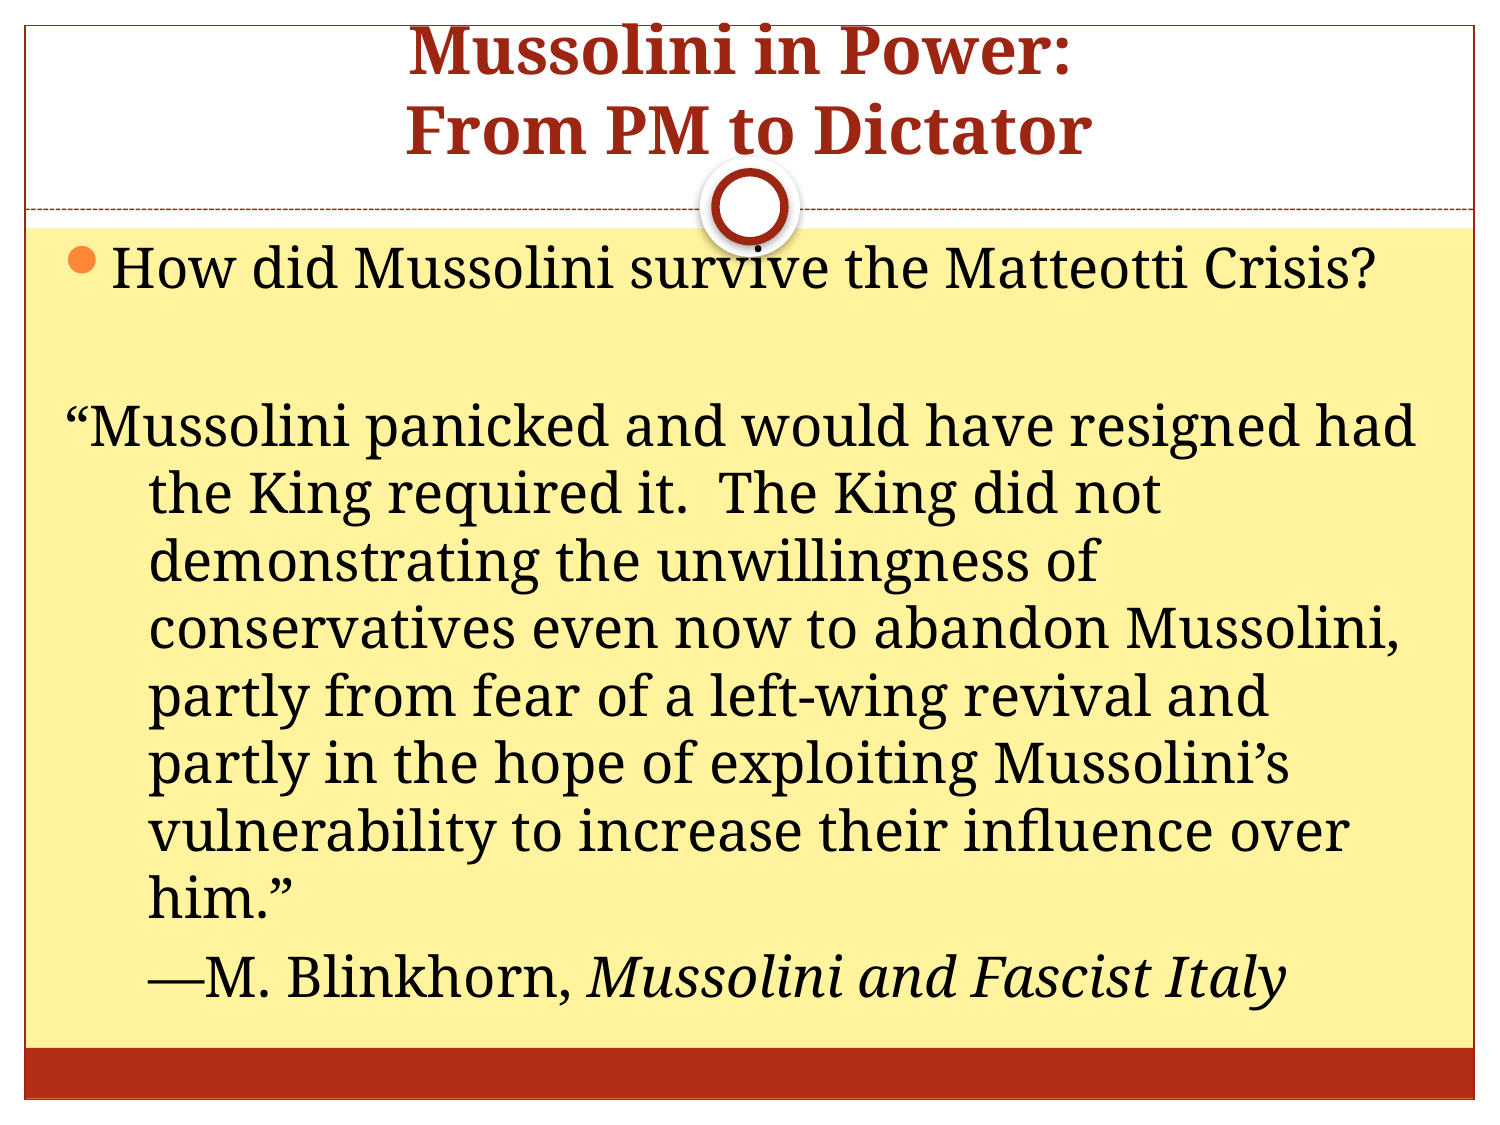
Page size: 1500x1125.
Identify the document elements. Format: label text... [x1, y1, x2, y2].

list How did Mussolini survive the Matteotti Crisis? “Mussolini panicked and would have resigned had the King required it. The King did not demonstrating the unwillingness of conservatives even now to abandon Mussolini, partly from fear of a left-wing revival and partly in the hope of exploiting Mussolini’s vulnerability to increase their influence over him.” —M. Blinkhorn, Mussolini and Fascist Italy [49, 224, 1445, 1050]
title Mussolini in Power: From PM to Dictator [49, 0, 1450, 175]
